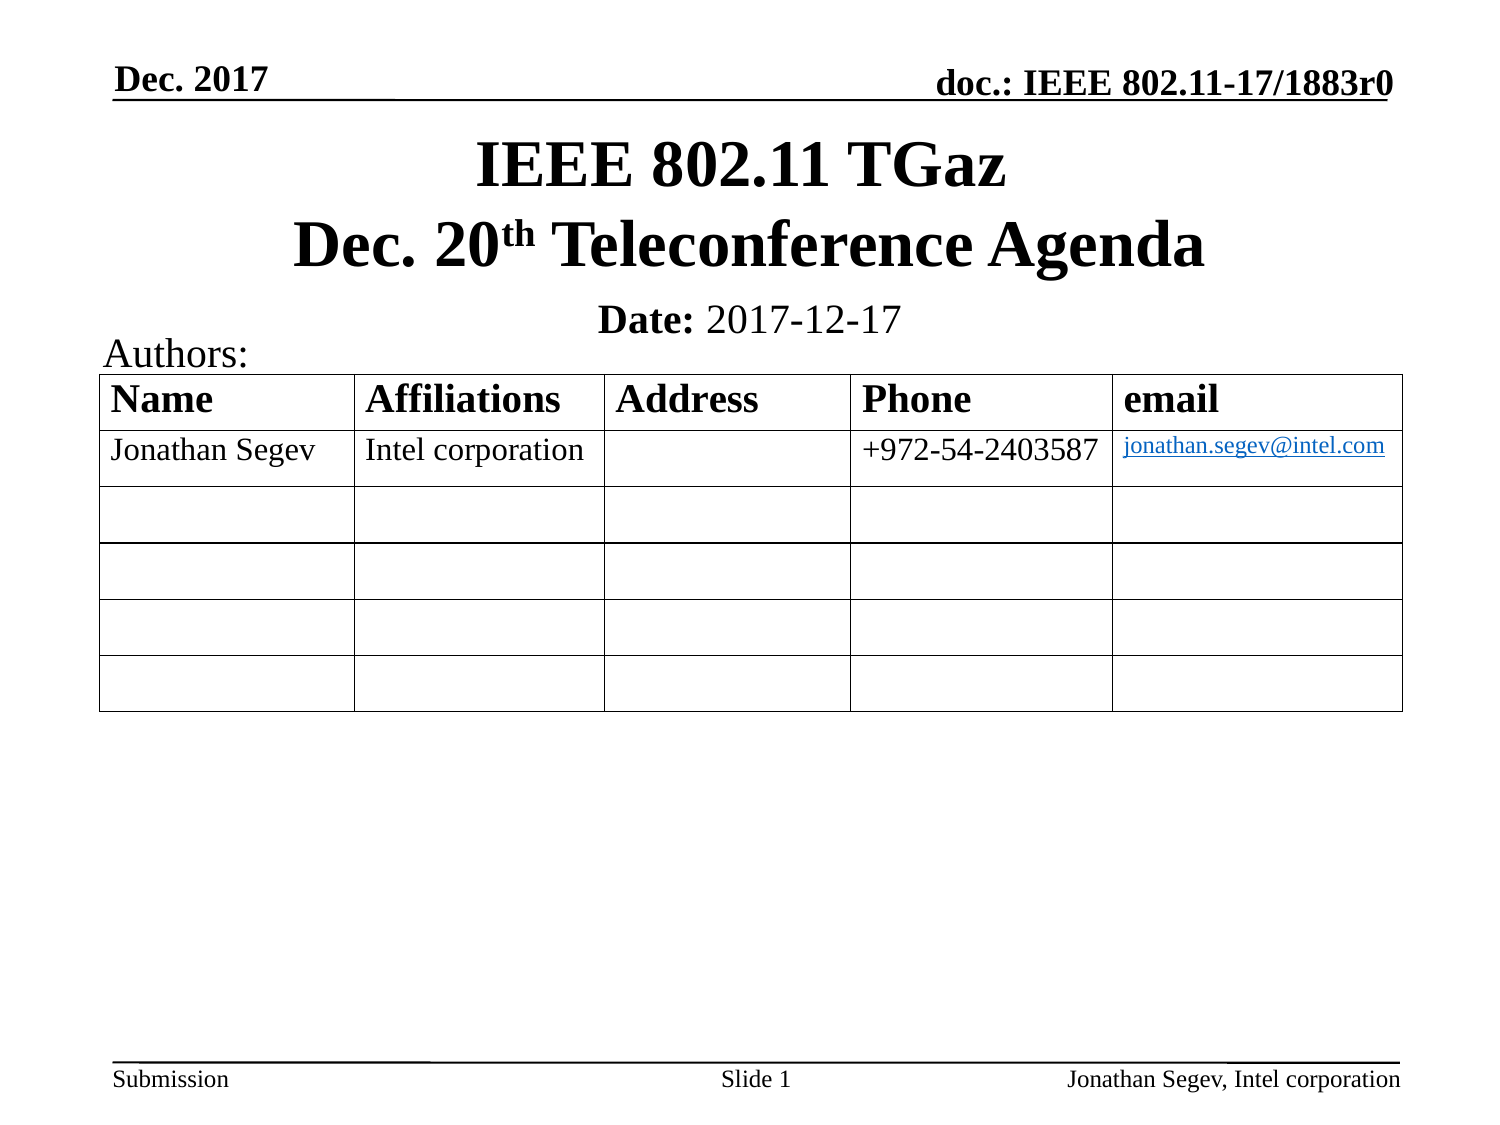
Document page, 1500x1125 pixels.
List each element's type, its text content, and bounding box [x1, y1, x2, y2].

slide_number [114, 54, 493, 100]
slide_number Slide 1 [712, 1061, 800, 1123]
list Date: 2017-12-17 [112, 284, 1388, 351]
title IEEE 802.11 TGaz Dec. 20th Teleconference Agenda [112, 112, 1388, 284]
footer Jonathan Segev, Intel corporation [902, 1061, 1402, 1093]
text_box Authors: [87, 318, 325, 372]
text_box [84, 373, 1446, 781]
